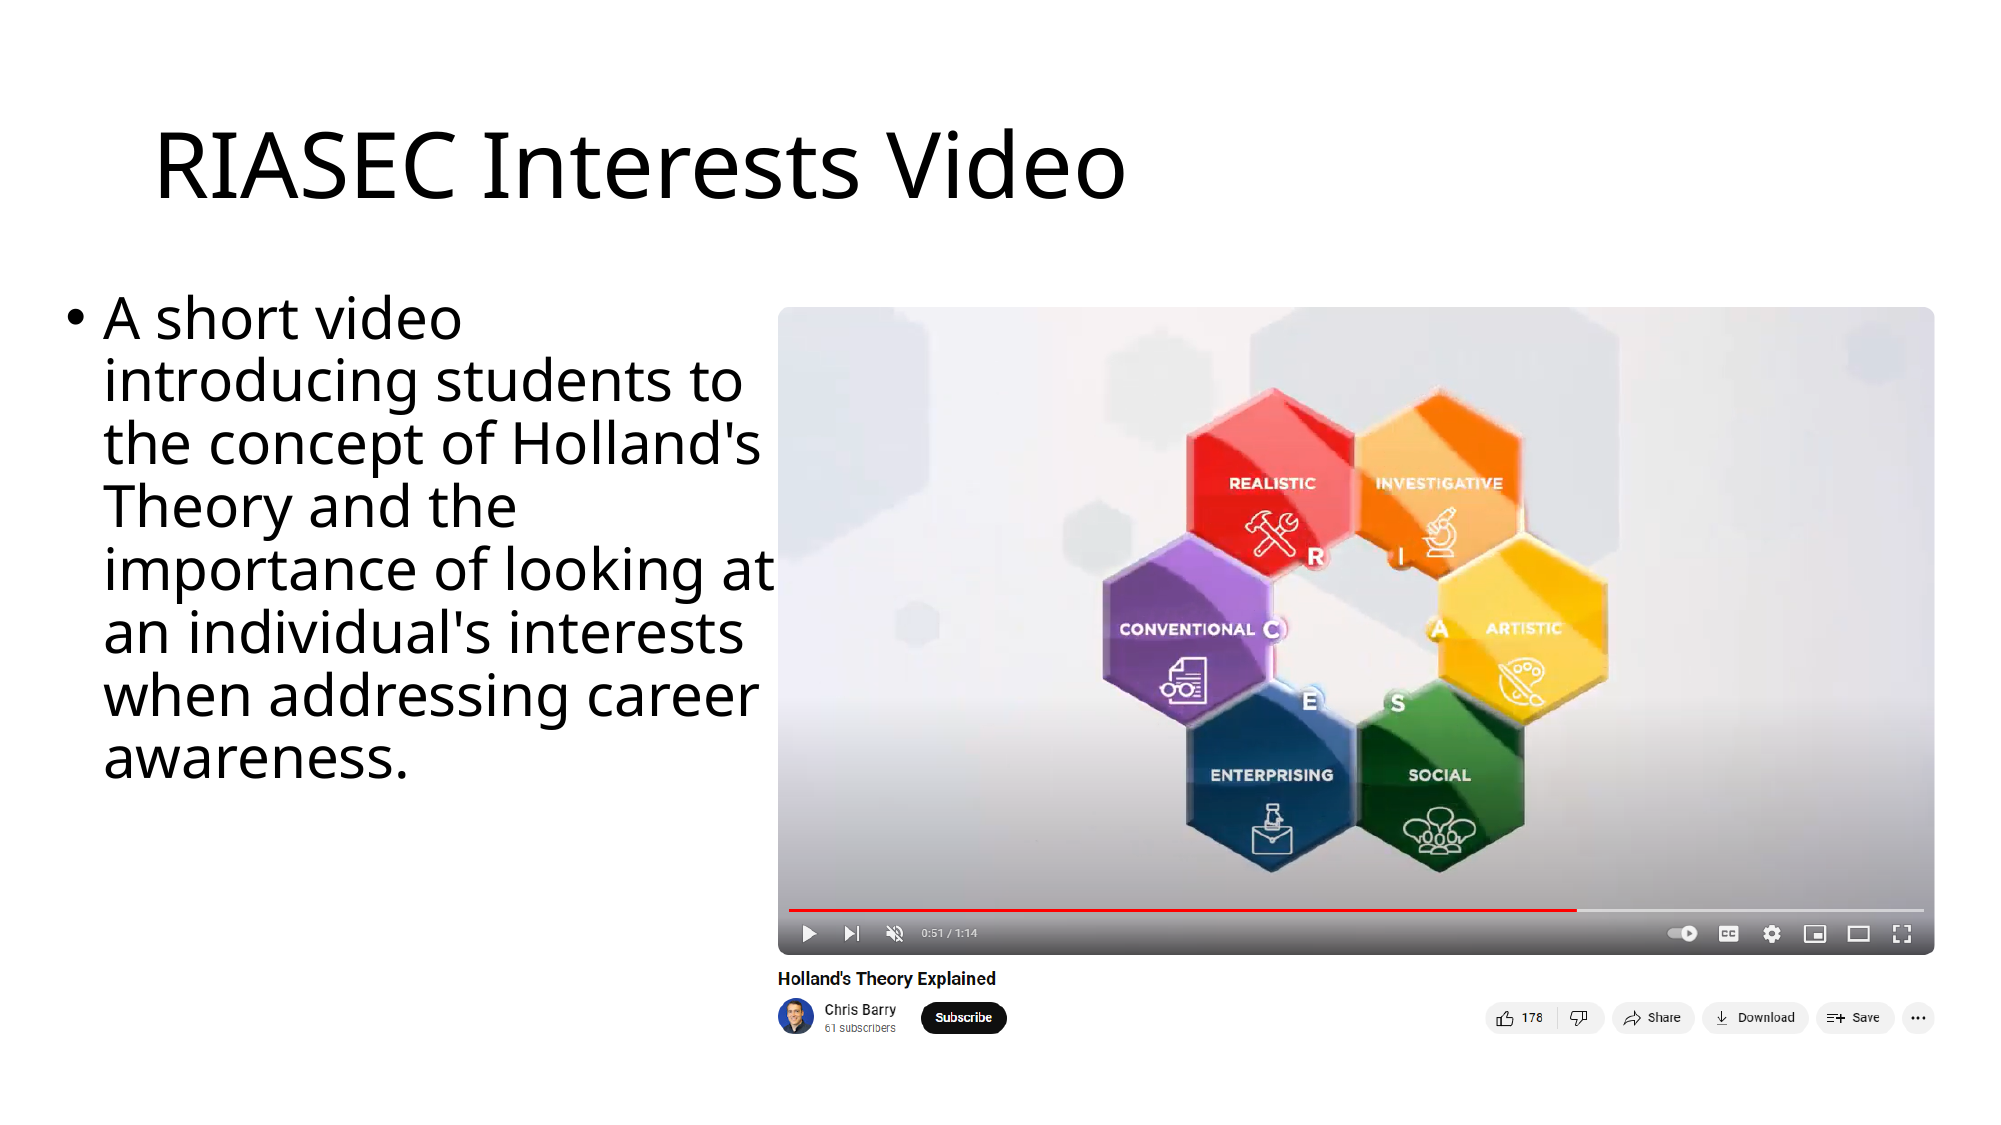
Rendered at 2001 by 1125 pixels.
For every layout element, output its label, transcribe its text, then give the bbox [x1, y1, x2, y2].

text_box A short video introducing students to the concept of Holland's Theory and the importance of looking at an individual's interests when addressing career awareness. [50, 281, 754, 996]
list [754, 280, 1945, 1042]
title RIASEC Interests Video [137, 59, 1863, 278]
